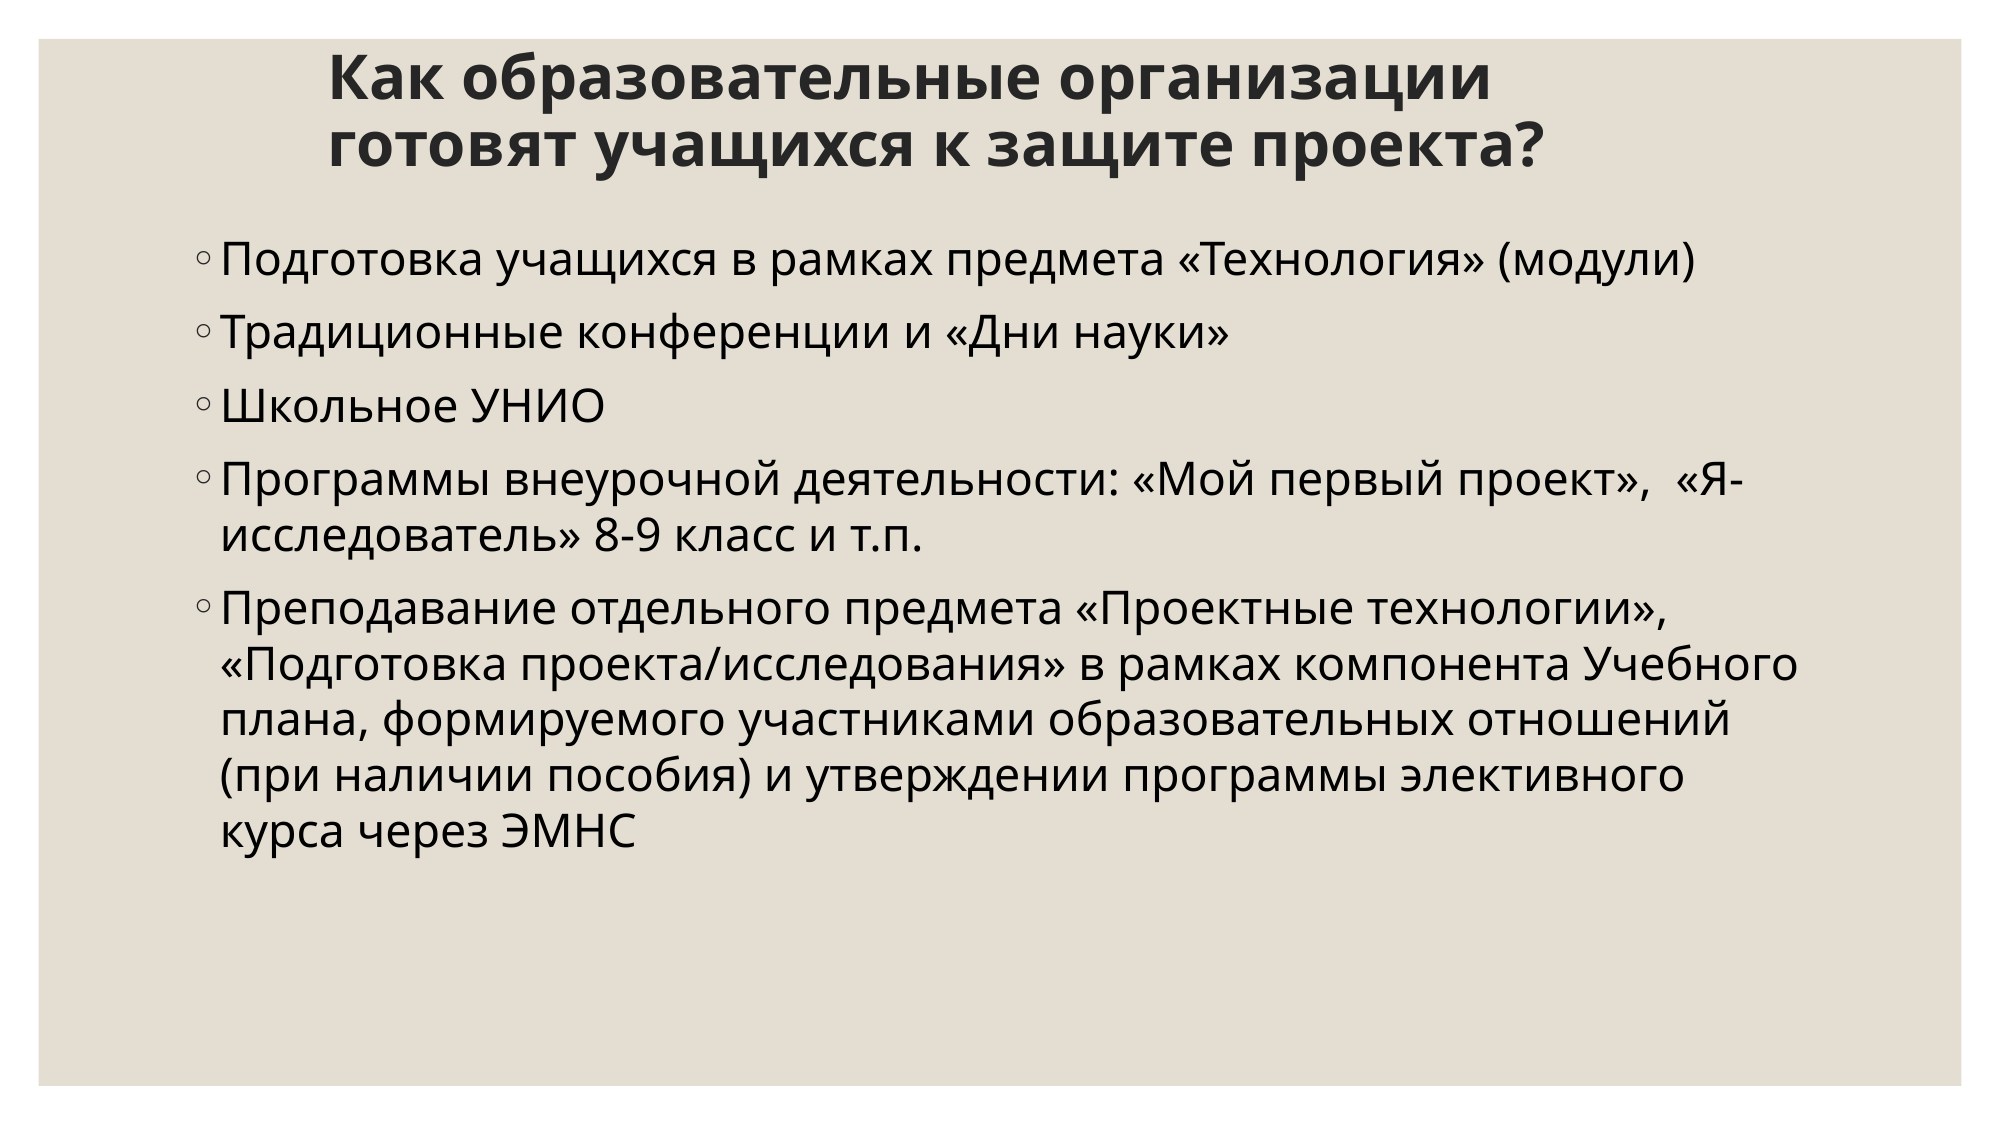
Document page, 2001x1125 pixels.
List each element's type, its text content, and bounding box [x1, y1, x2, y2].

title Как образовательные организации готовят учащихся к защите проекта? [312, 37, 1688, 188]
list Подготовка учащихся в рамках предмета «Технология» (модули) Традиционные конференции и «Дни науки» Школьное УНИО Программы внеурочной деятельности: «Мой первый проект», «Я- исследователь» 8-9 класс и т.п. Преподавание отдельного предмета «Проектные технологии», «Подготовка проекта/исследования» в рамках компонента Учебного плана, формируемого участниками образовательных отношений (при наличии пособия) и утверждении программы элективного курса через ЭМНС [174, 221, 1825, 867]
